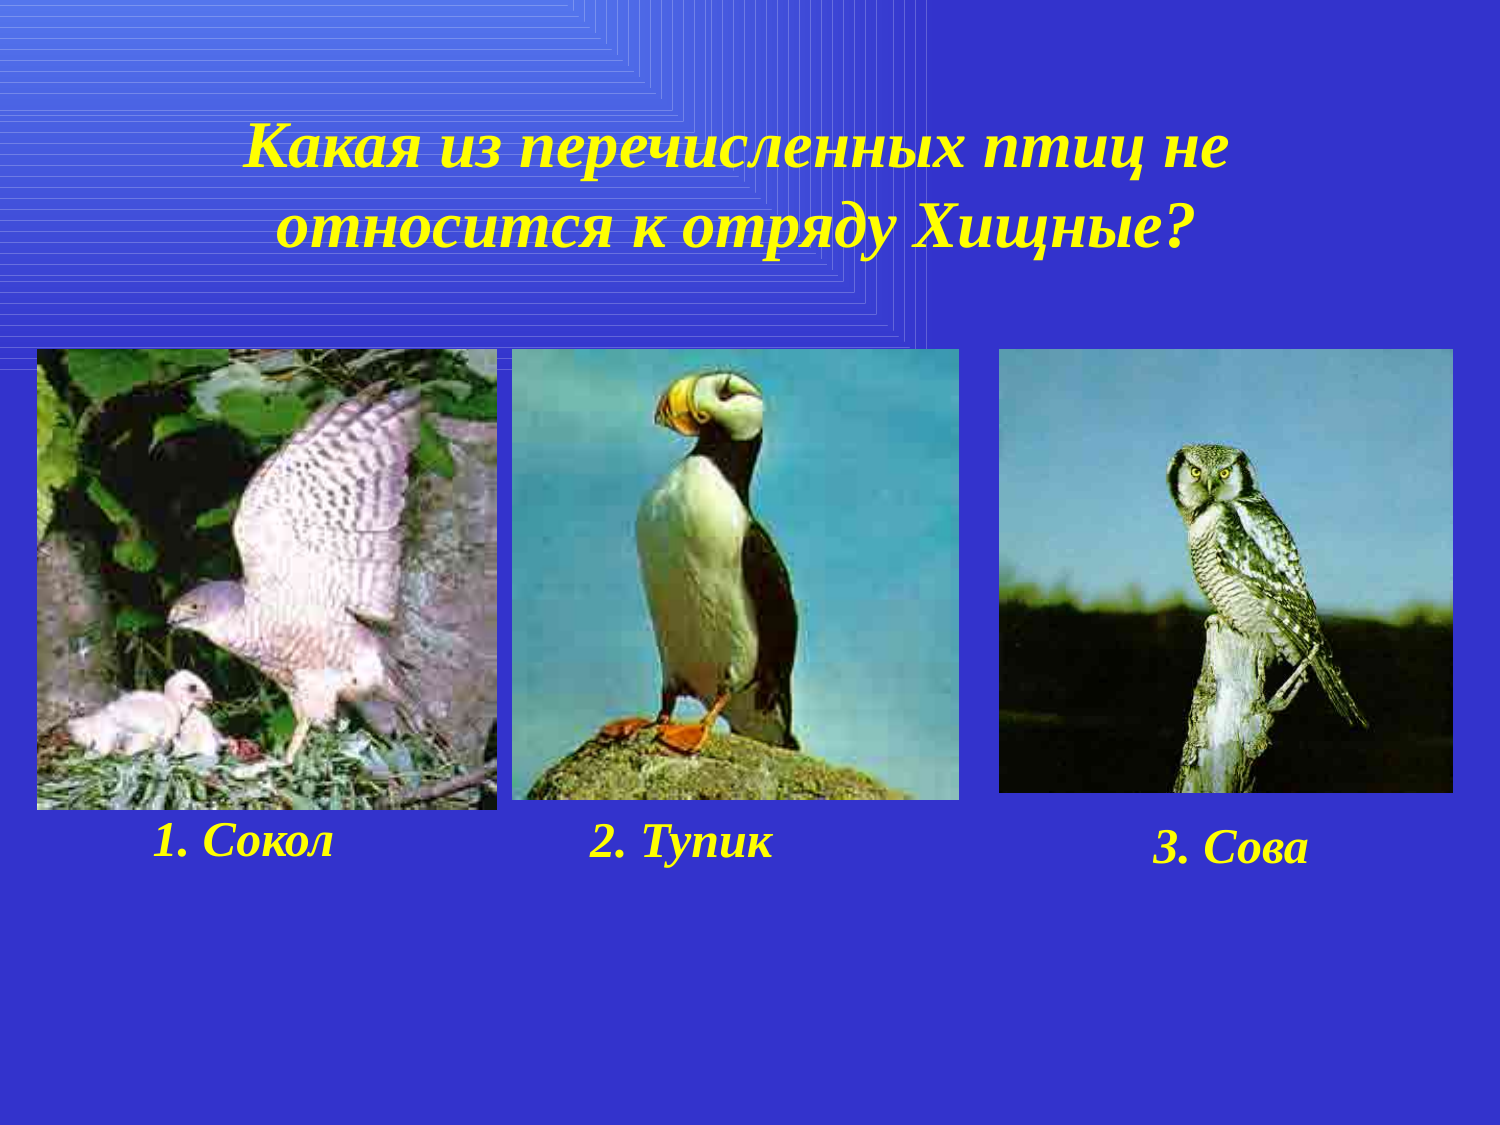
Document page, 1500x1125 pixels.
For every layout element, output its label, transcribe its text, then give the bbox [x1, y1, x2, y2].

picture [999, 349, 1453, 794]
text_box 3. Сова [1025, 802, 1438, 900]
title Какая из перечисленных птиц не относится к отряду Хищные? [99, 87, 1376, 276]
text_box 2. Тупик [487, 687, 875, 988]
text_box 1. Сокол [62, 819, 425, 938]
picture [37, 349, 498, 810]
picture [512, 349, 959, 801]
